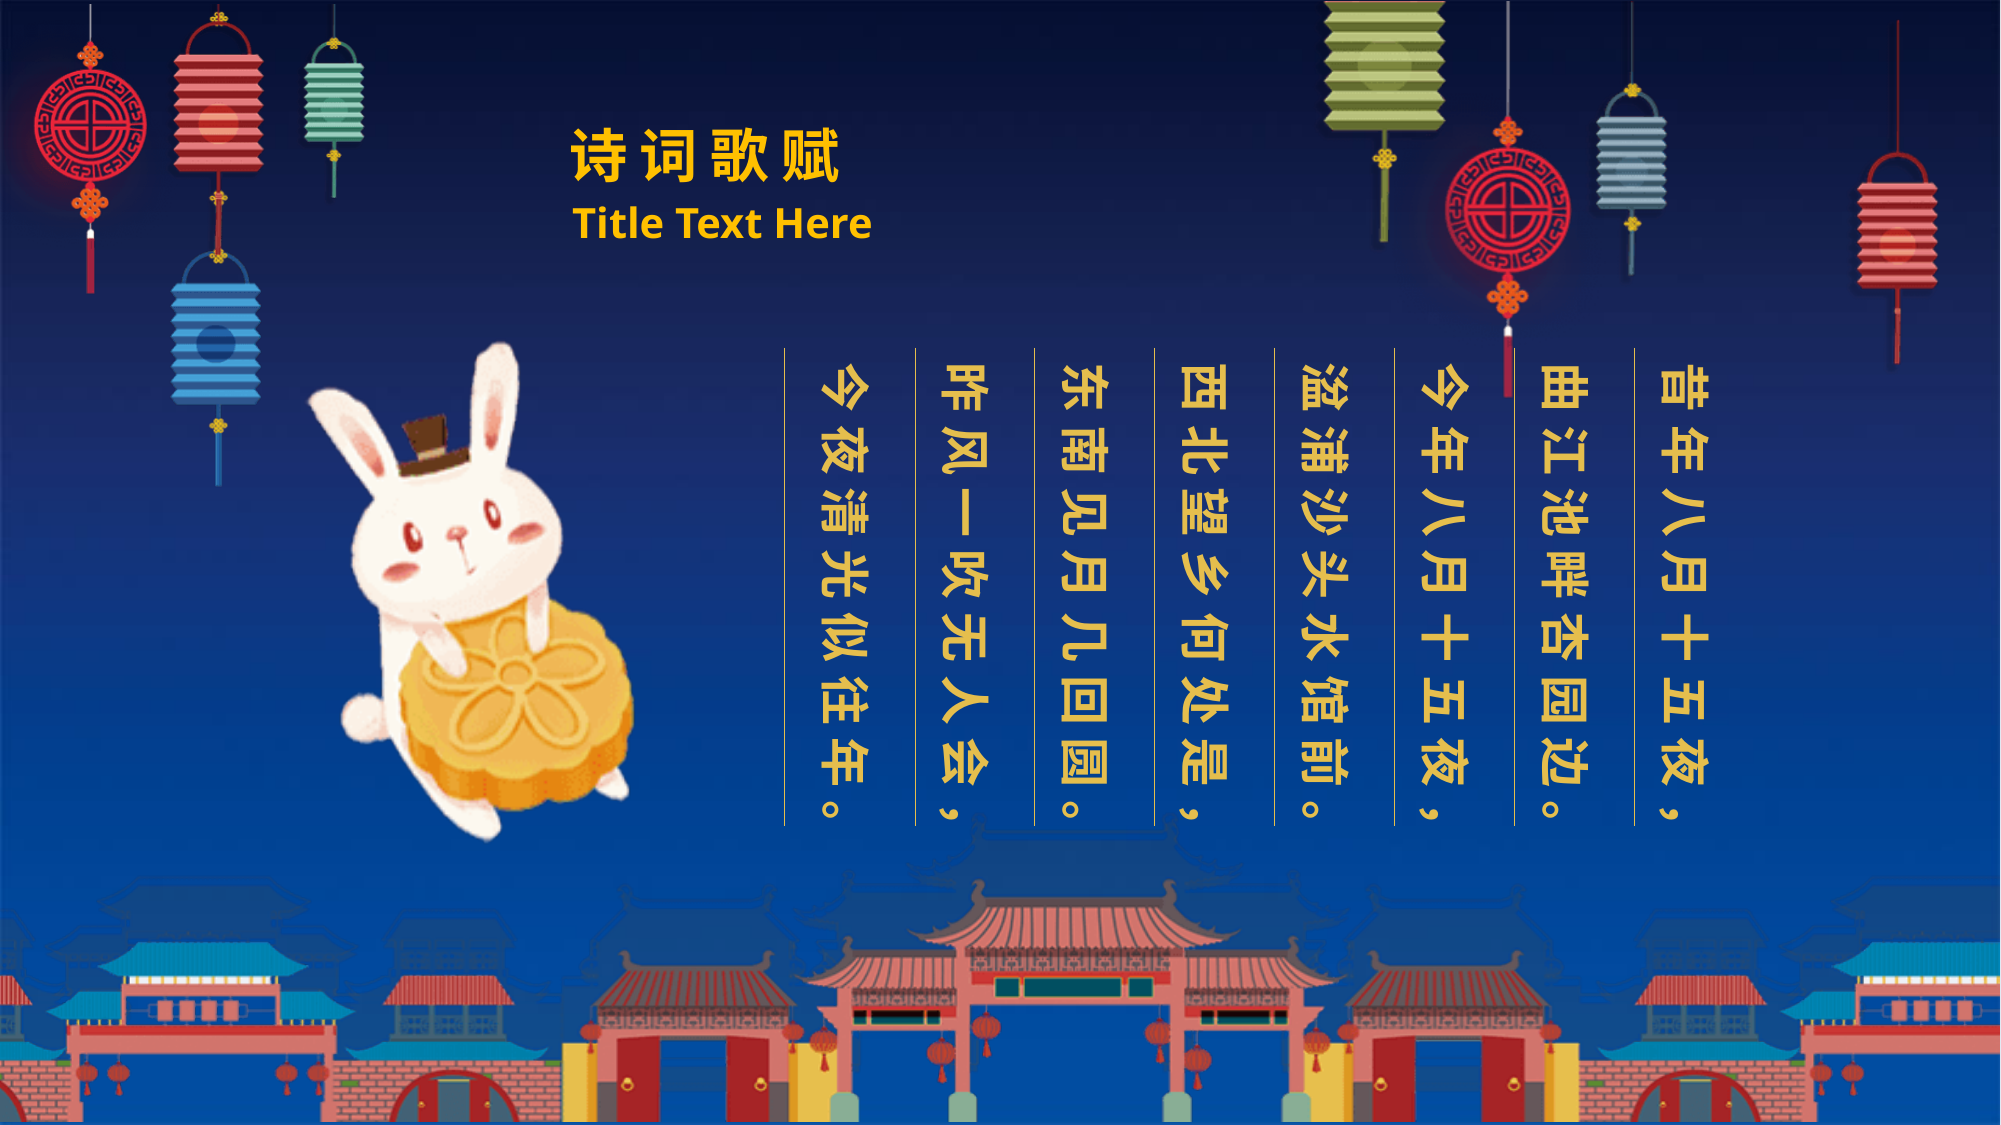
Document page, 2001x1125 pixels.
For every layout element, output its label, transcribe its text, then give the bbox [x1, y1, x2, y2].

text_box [784, 347, 1785, 769]
picture [0, 0, 2001, 1125]
text_box Title Text Here [557, 188, 1014, 254]
text_box 诗词歌赋 [554, 111, 1076, 197]
